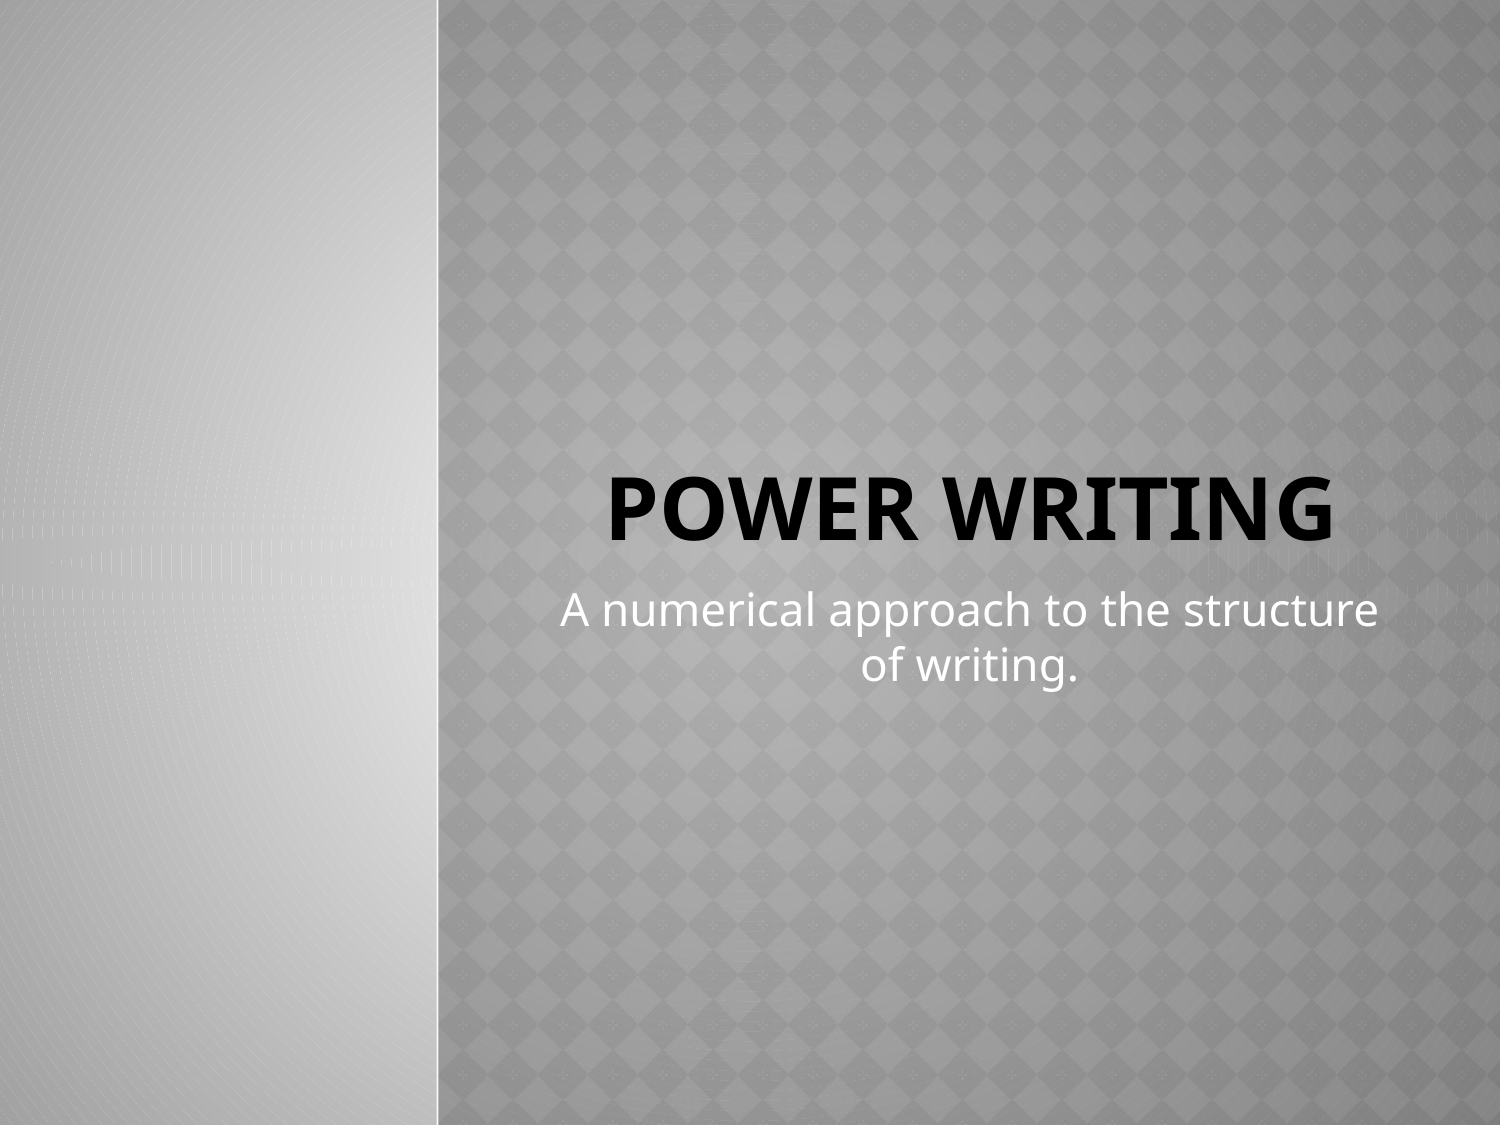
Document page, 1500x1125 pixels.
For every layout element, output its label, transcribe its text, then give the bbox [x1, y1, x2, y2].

subtitle A numerical approach to the structure of writing. [550, 580, 1390, 762]
title Power Writing [552, 87, 1390, 558]
